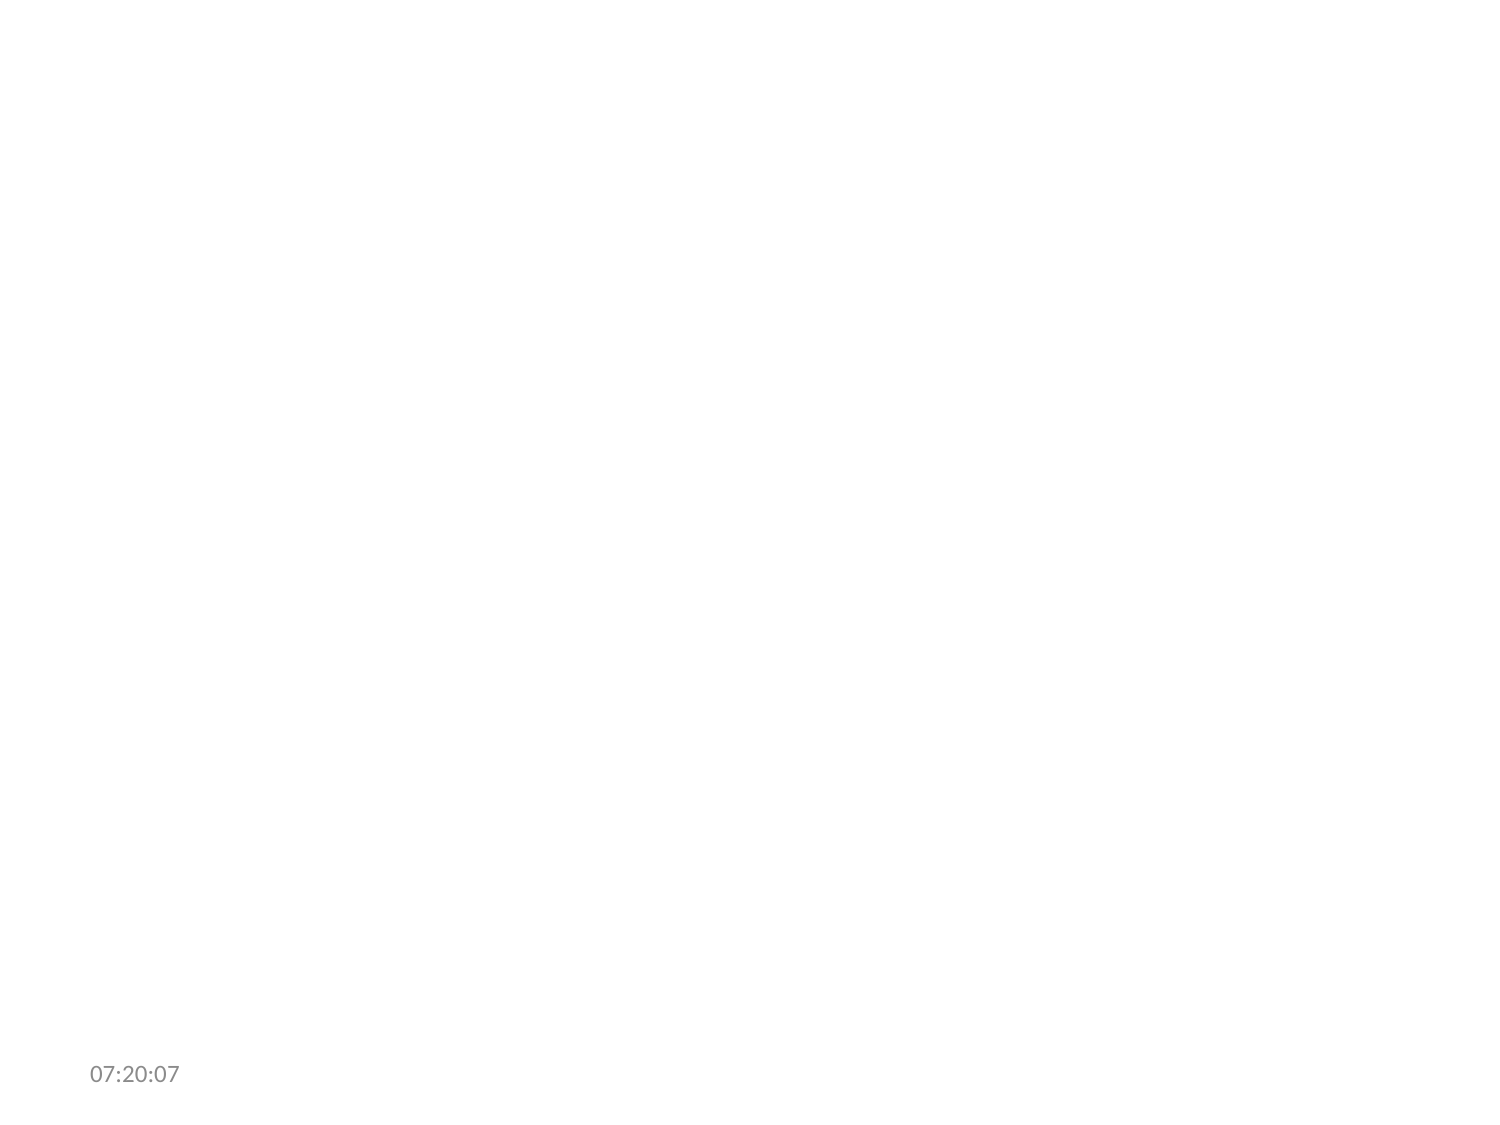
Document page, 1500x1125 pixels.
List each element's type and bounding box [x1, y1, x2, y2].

slide_number [75, 1042, 425, 1103]
